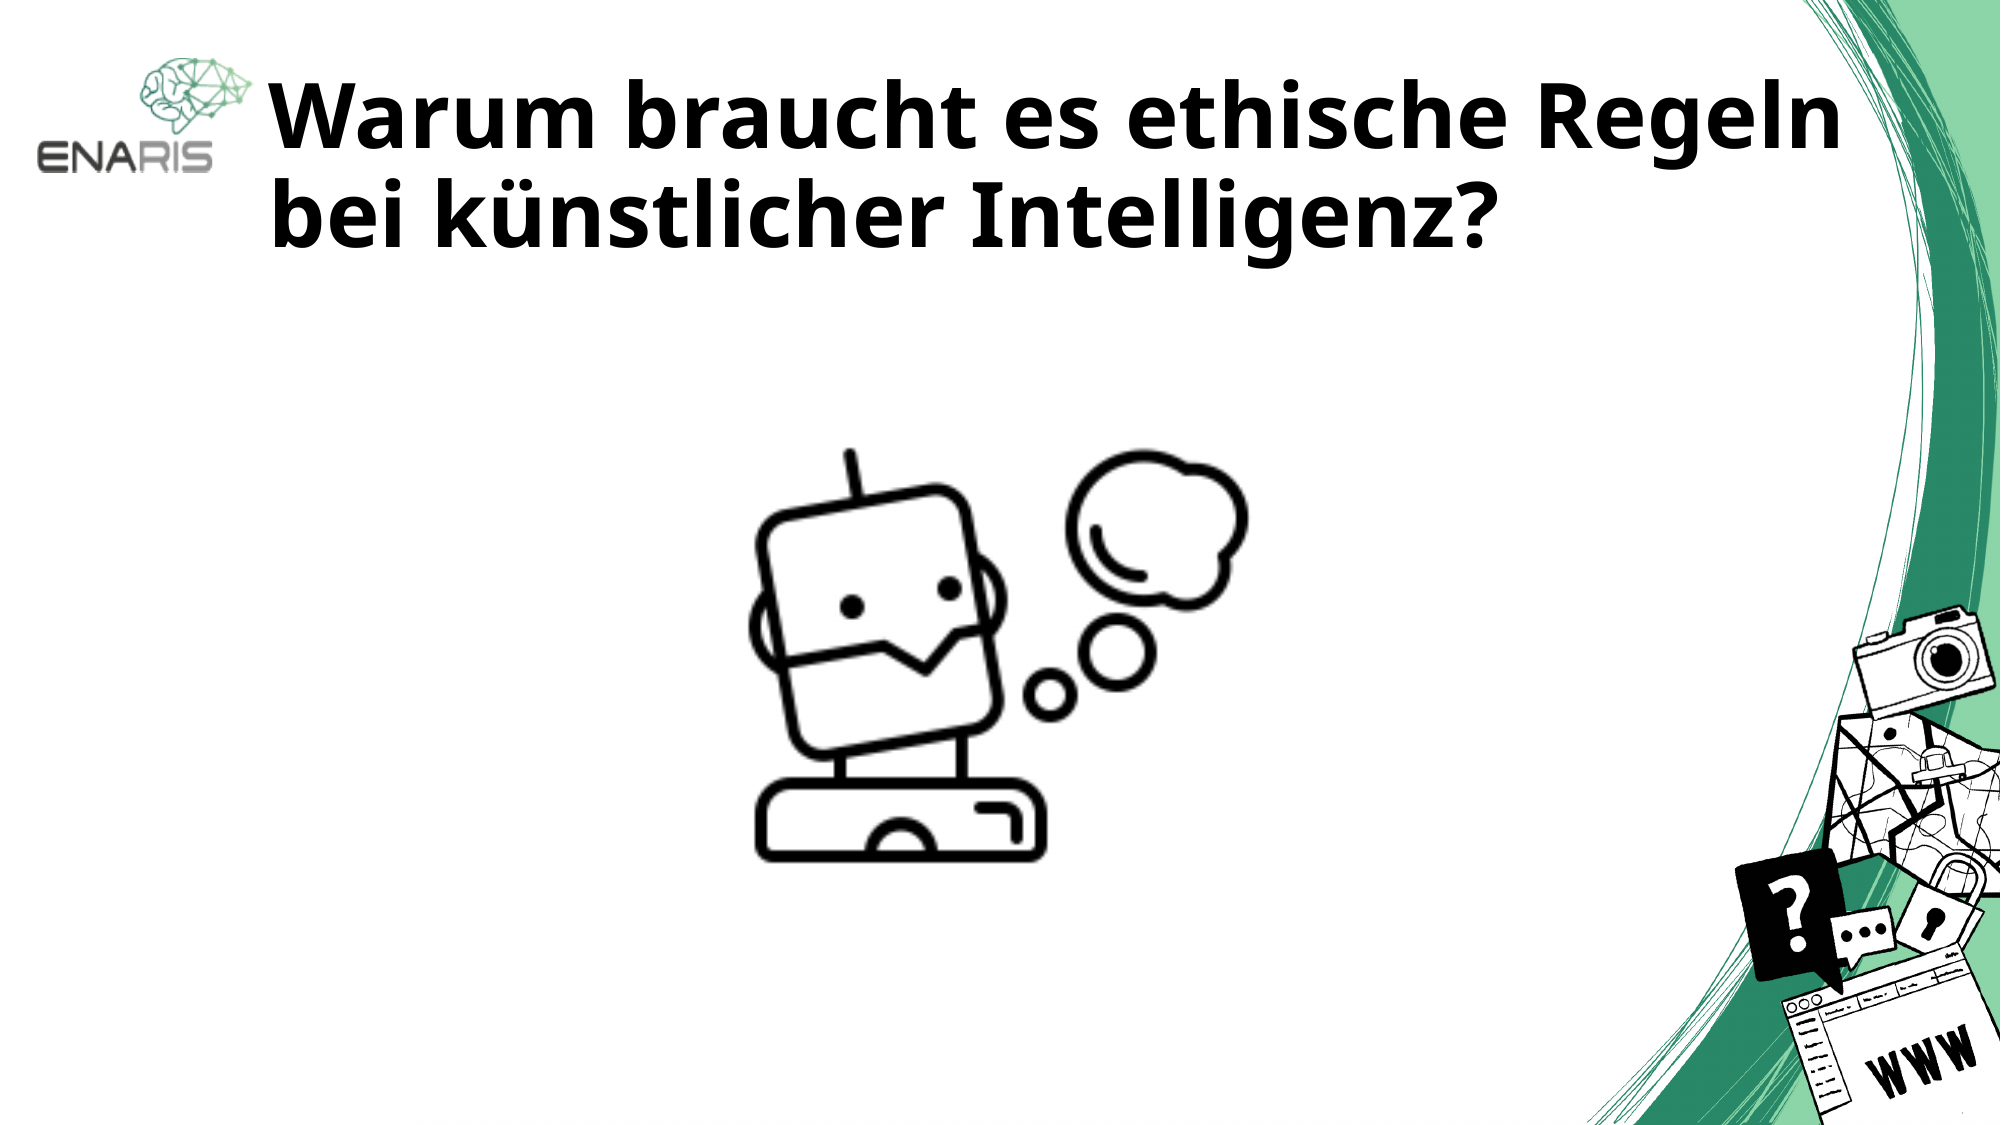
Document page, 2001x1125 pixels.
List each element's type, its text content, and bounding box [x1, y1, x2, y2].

picture [37, 58, 254, 173]
picture [408, 0, 2000, 1125]
title Warum braucht es ethische Regeln bei künstlicher Intelligenz? [253, 59, 1863, 278]
